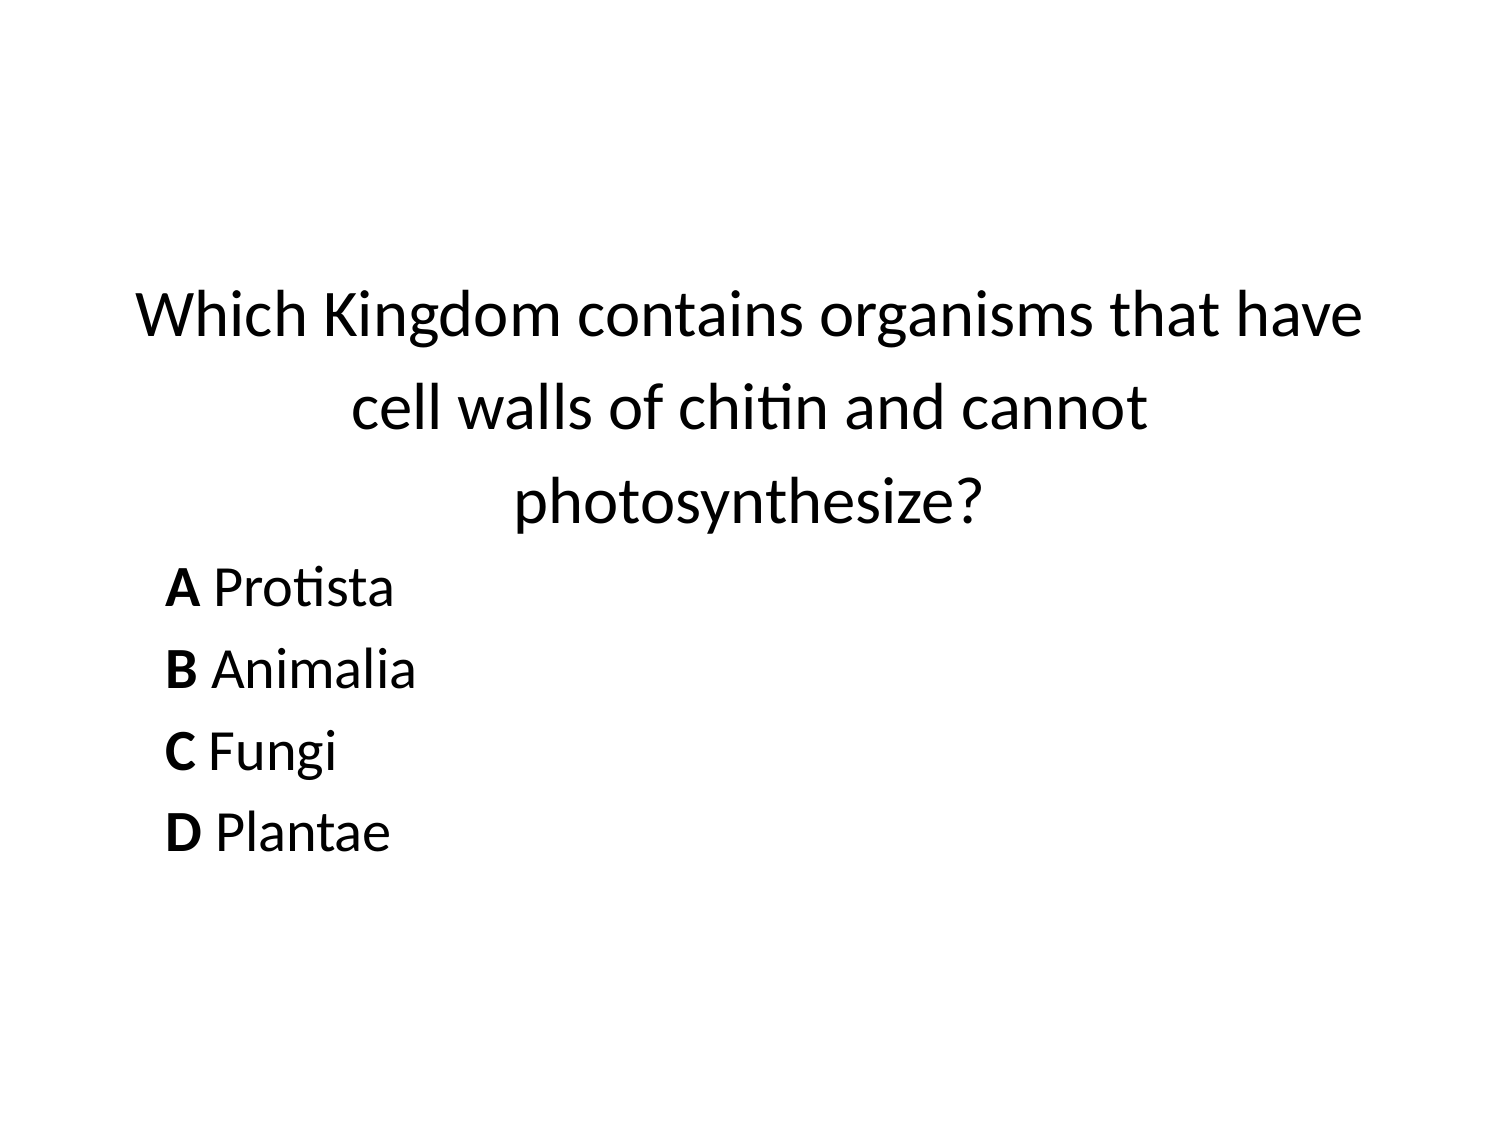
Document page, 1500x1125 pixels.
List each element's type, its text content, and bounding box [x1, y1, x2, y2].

list Which Kingdom contains organisms that have cell walls of chitin and cannot photosynthesize? A Protista B Animalia C Fungi D Plantae [75, 262, 1425, 1005]
